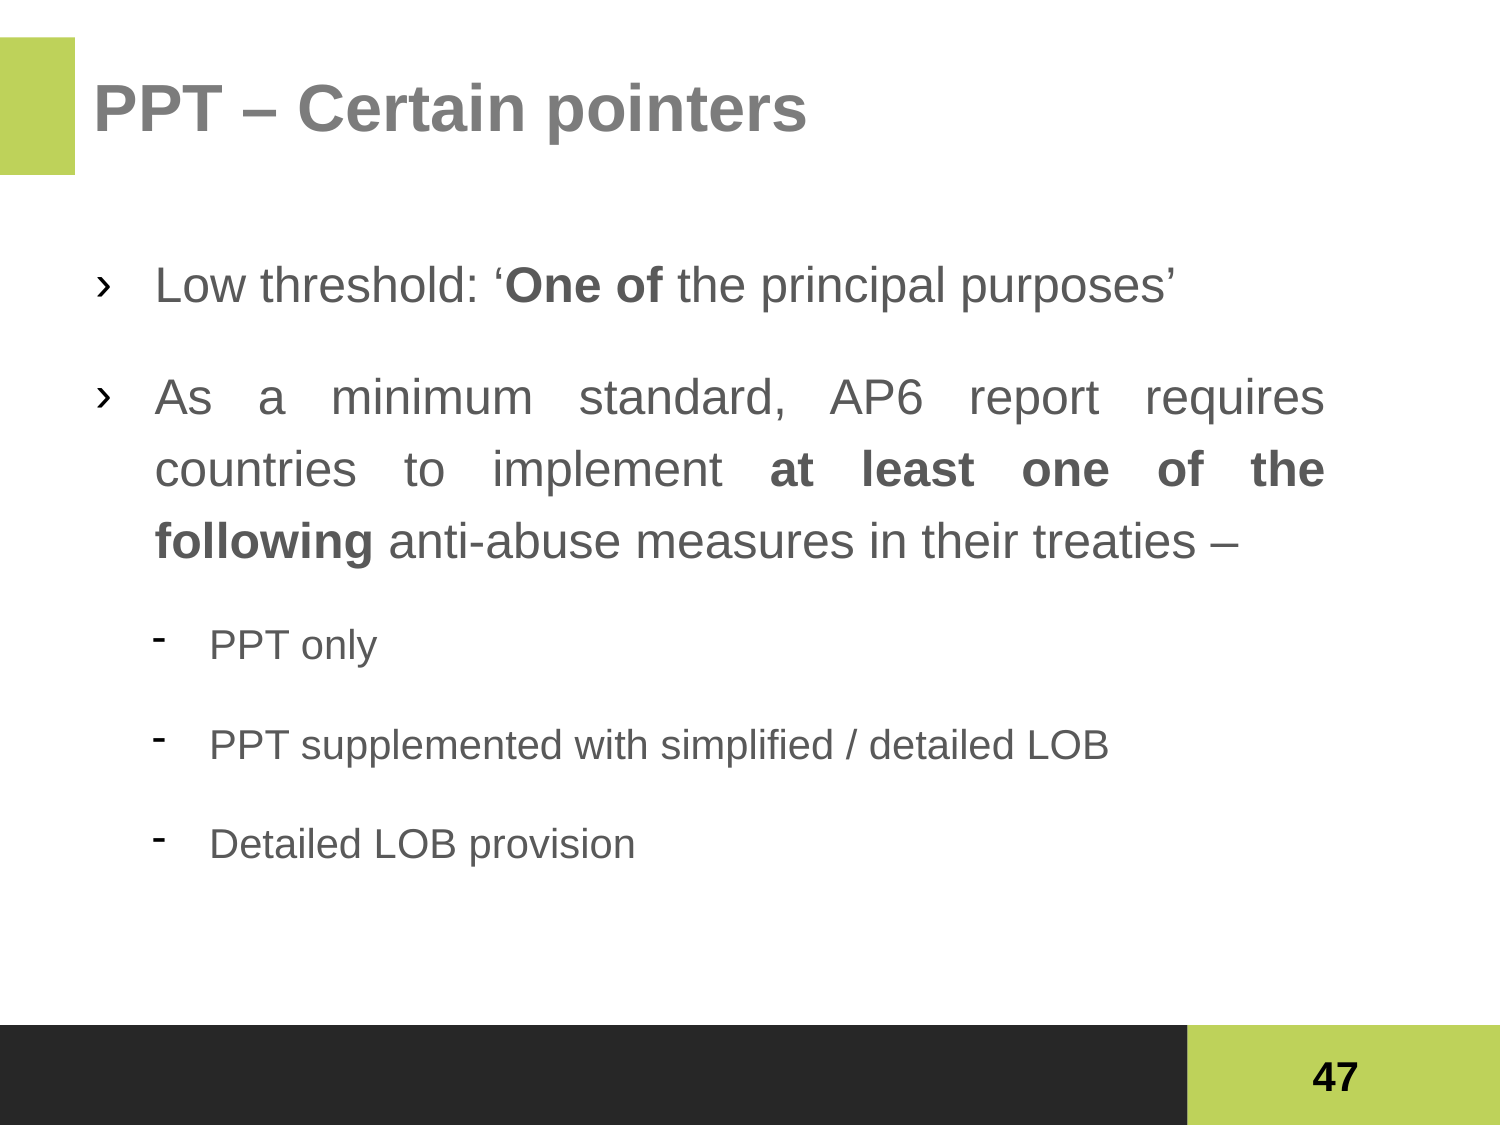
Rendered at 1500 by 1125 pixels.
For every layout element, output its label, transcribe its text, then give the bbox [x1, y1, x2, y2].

title PPT – Certain pointers [0, 37, 1500, 180]
text_box Low threshold: ‘One of the principal purposes’ As a minimum standard, AP6 report requires countries to implement at least one of the following anti-abuse measures in their treaties – PPT only PPT supplemented with simplified / detailed LOB Detailed LOB provision [80, 233, 1341, 976]
